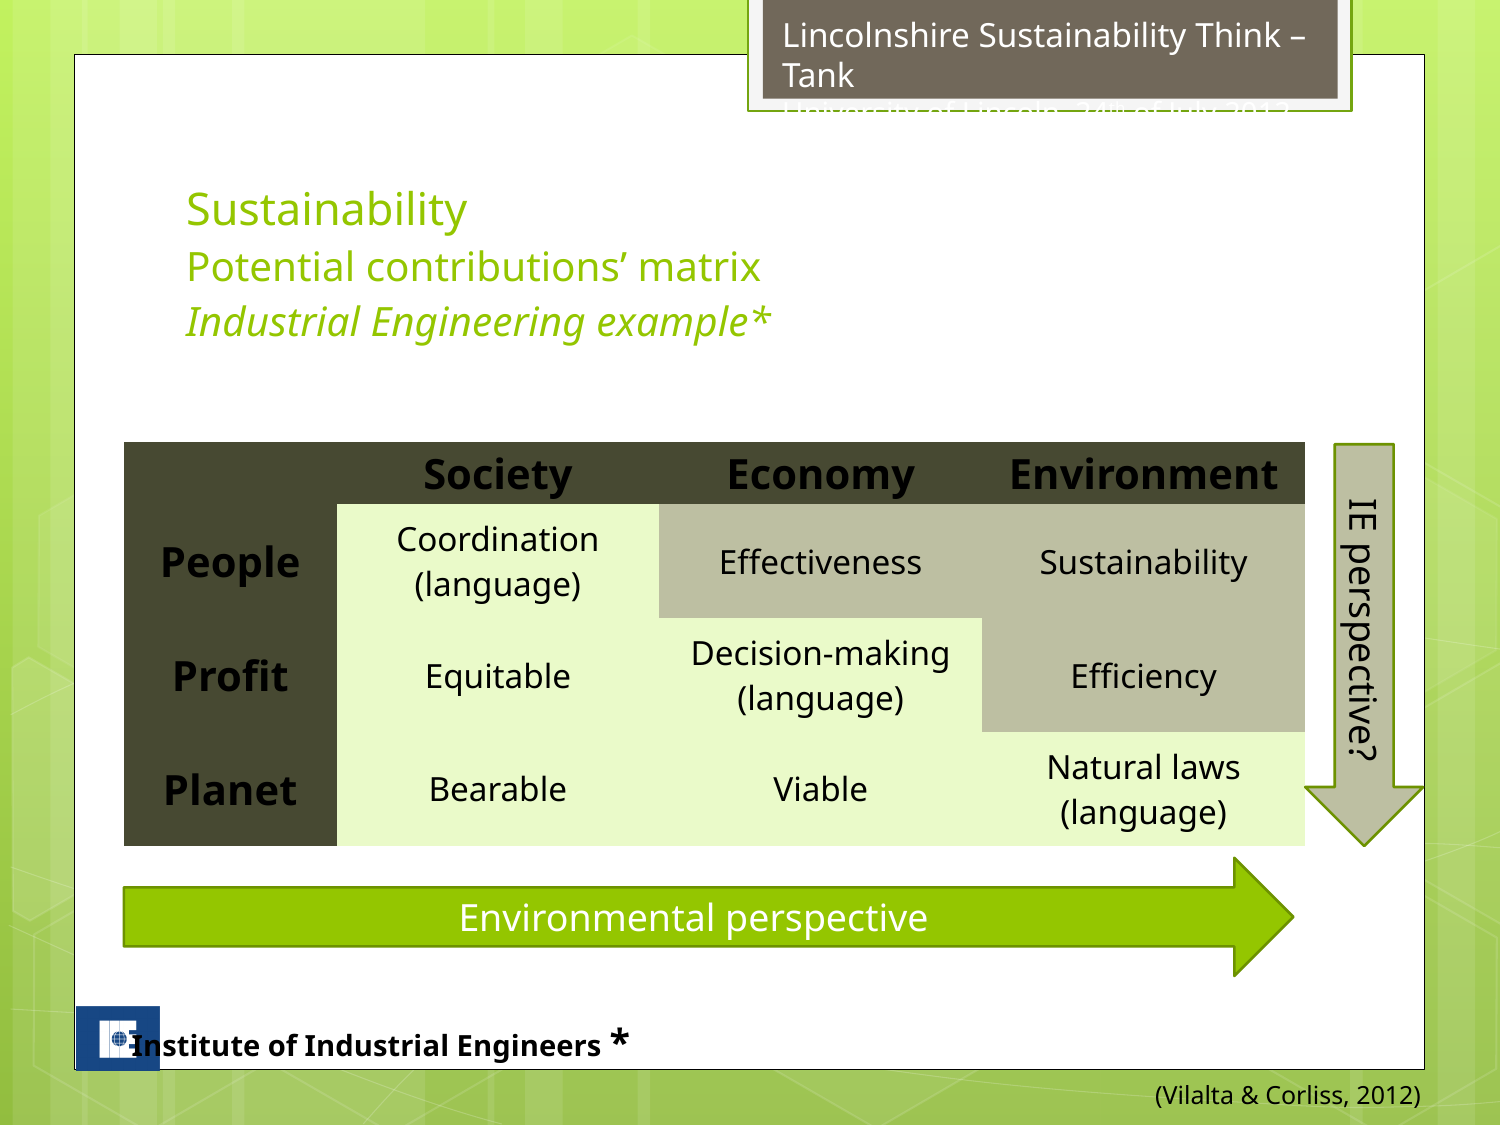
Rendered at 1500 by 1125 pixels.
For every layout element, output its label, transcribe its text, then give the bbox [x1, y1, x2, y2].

table_header [982, 442, 1305, 504]
table_header [659, 442, 982, 504]
text_box Environmental perspective [122, 856, 1295, 978]
table_cell [659, 618, 982, 732]
table_cell [337, 732, 659, 846]
table_header [337, 442, 659, 504]
table_cell Sustainability [982, 504, 1305, 618]
title Sustainability Potential contributions’ matrix Industrial Engineering example* [170, 168, 1324, 357]
text_box IE perspective? [1305, 442, 1425, 847]
table_cell [124, 618, 337, 732]
table_cell [124, 504, 337, 618]
table_cell [982, 732, 1305, 846]
table_cell [124, 732, 337, 846]
table_header [124, 442, 337, 504]
table_cell Efficiency [982, 618, 1305, 732]
text_box Institute of Industrial Engineers * [163, 1011, 645, 1072]
text_box (Vilalta & Corliss, 2012) [1140, 1072, 1437, 1117]
picture [76, 1006, 160, 1071]
table_cell [659, 732, 982, 846]
table_cell Effectiveness [659, 504, 982, 618]
table_cell [337, 504, 659, 618]
table_cell [337, 618, 659, 732]
